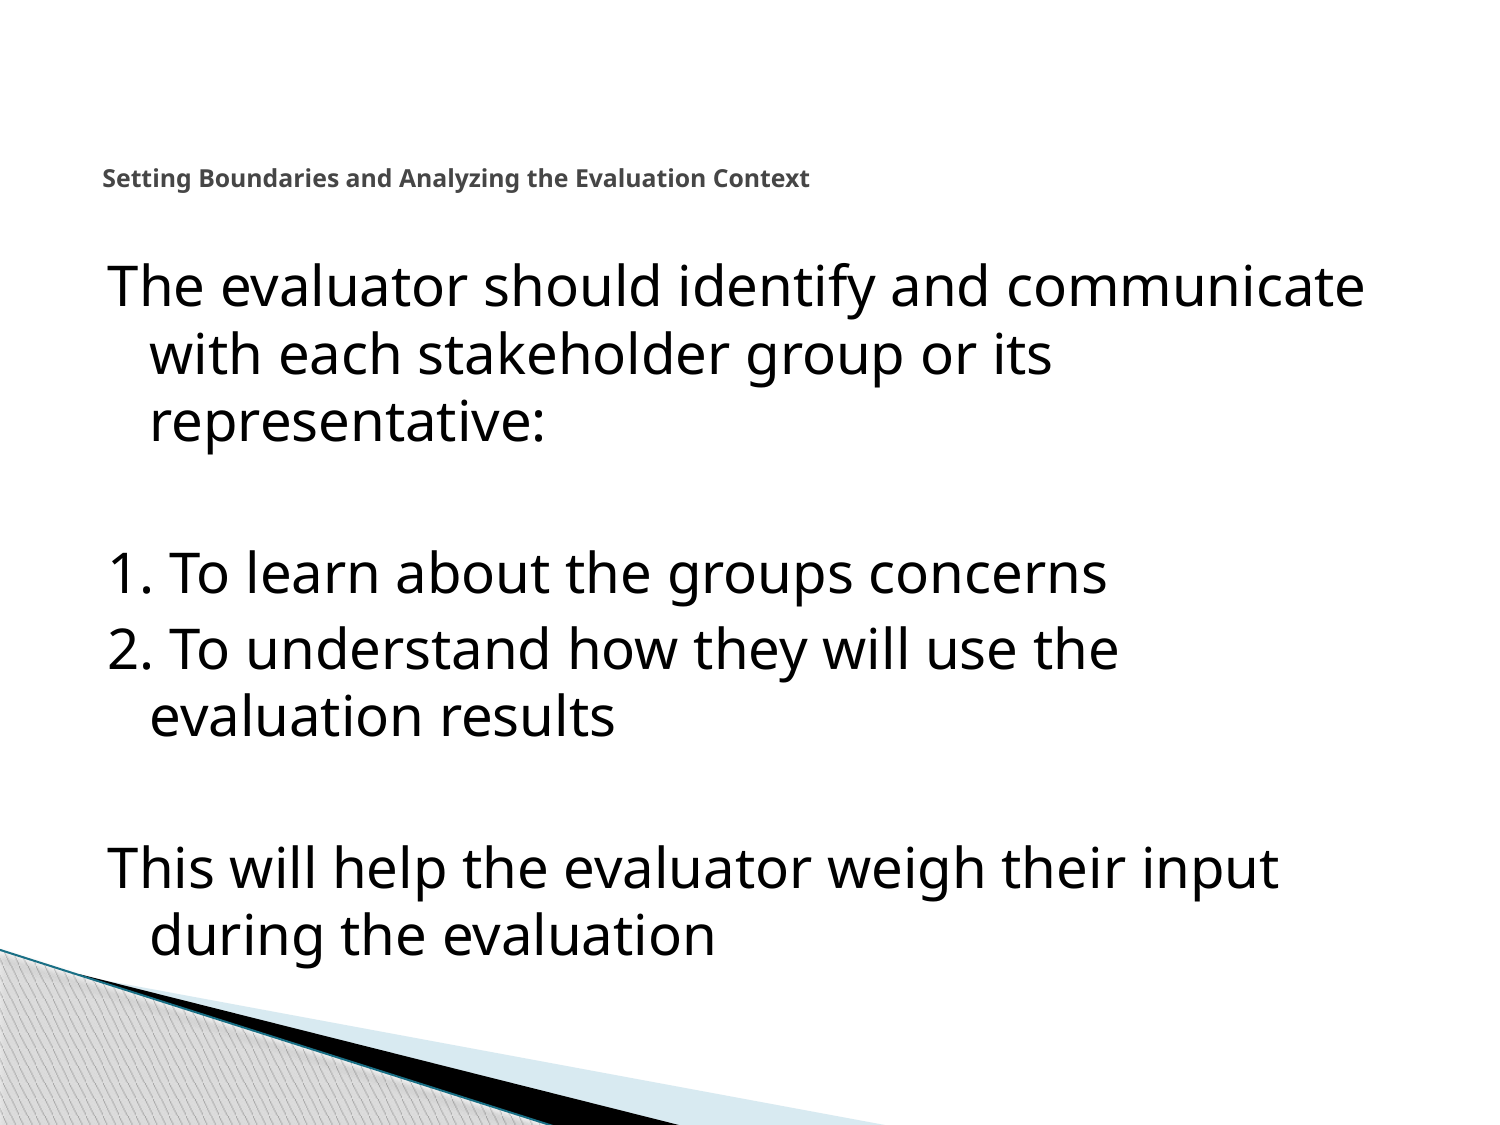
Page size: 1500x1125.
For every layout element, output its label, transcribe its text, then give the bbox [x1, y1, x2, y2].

list The evaluator should identify and communicate with each stakeholder group or its representative: 1. To learn about the groups concerns 2. To understand how they will use the evaluation results This will help the evaluator weigh their input during the evaluation [75, 243, 1425, 986]
title Setting Boundaries and Analyzing the Evaluation Context [87, 125, 1438, 246]
